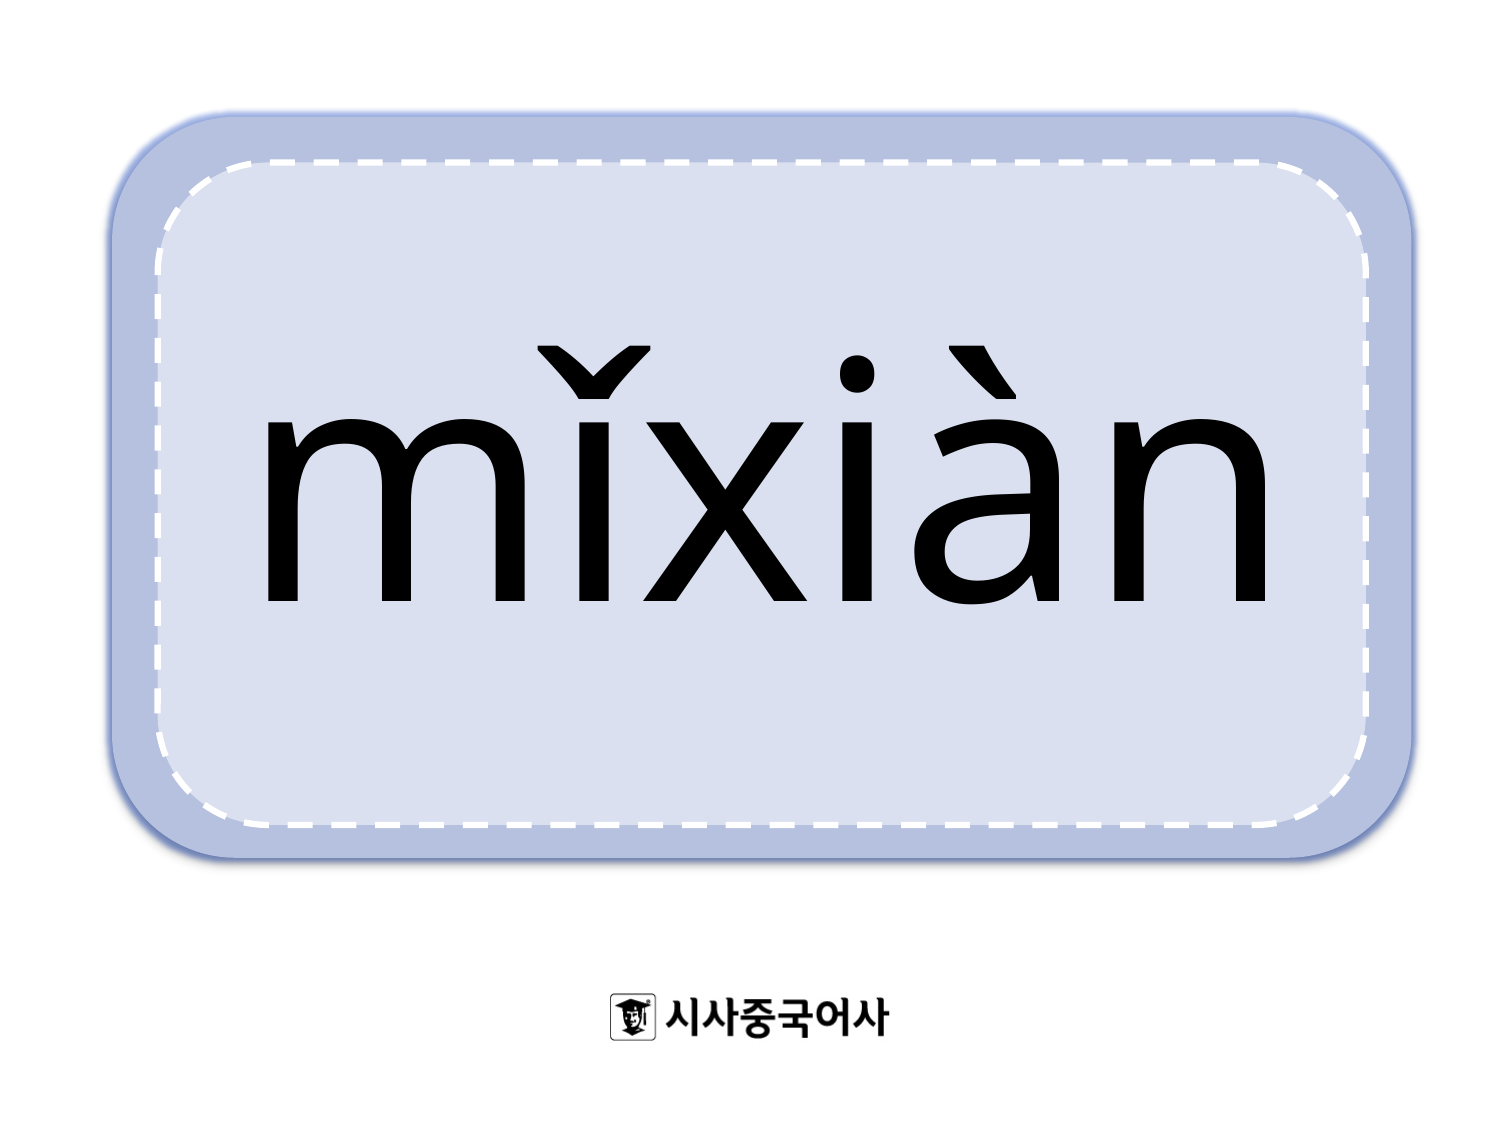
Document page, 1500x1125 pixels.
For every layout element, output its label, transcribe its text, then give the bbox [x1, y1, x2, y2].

picture [602, 987, 898, 1047]
text_box mǐxiàn [162, 137, 1371, 800]
